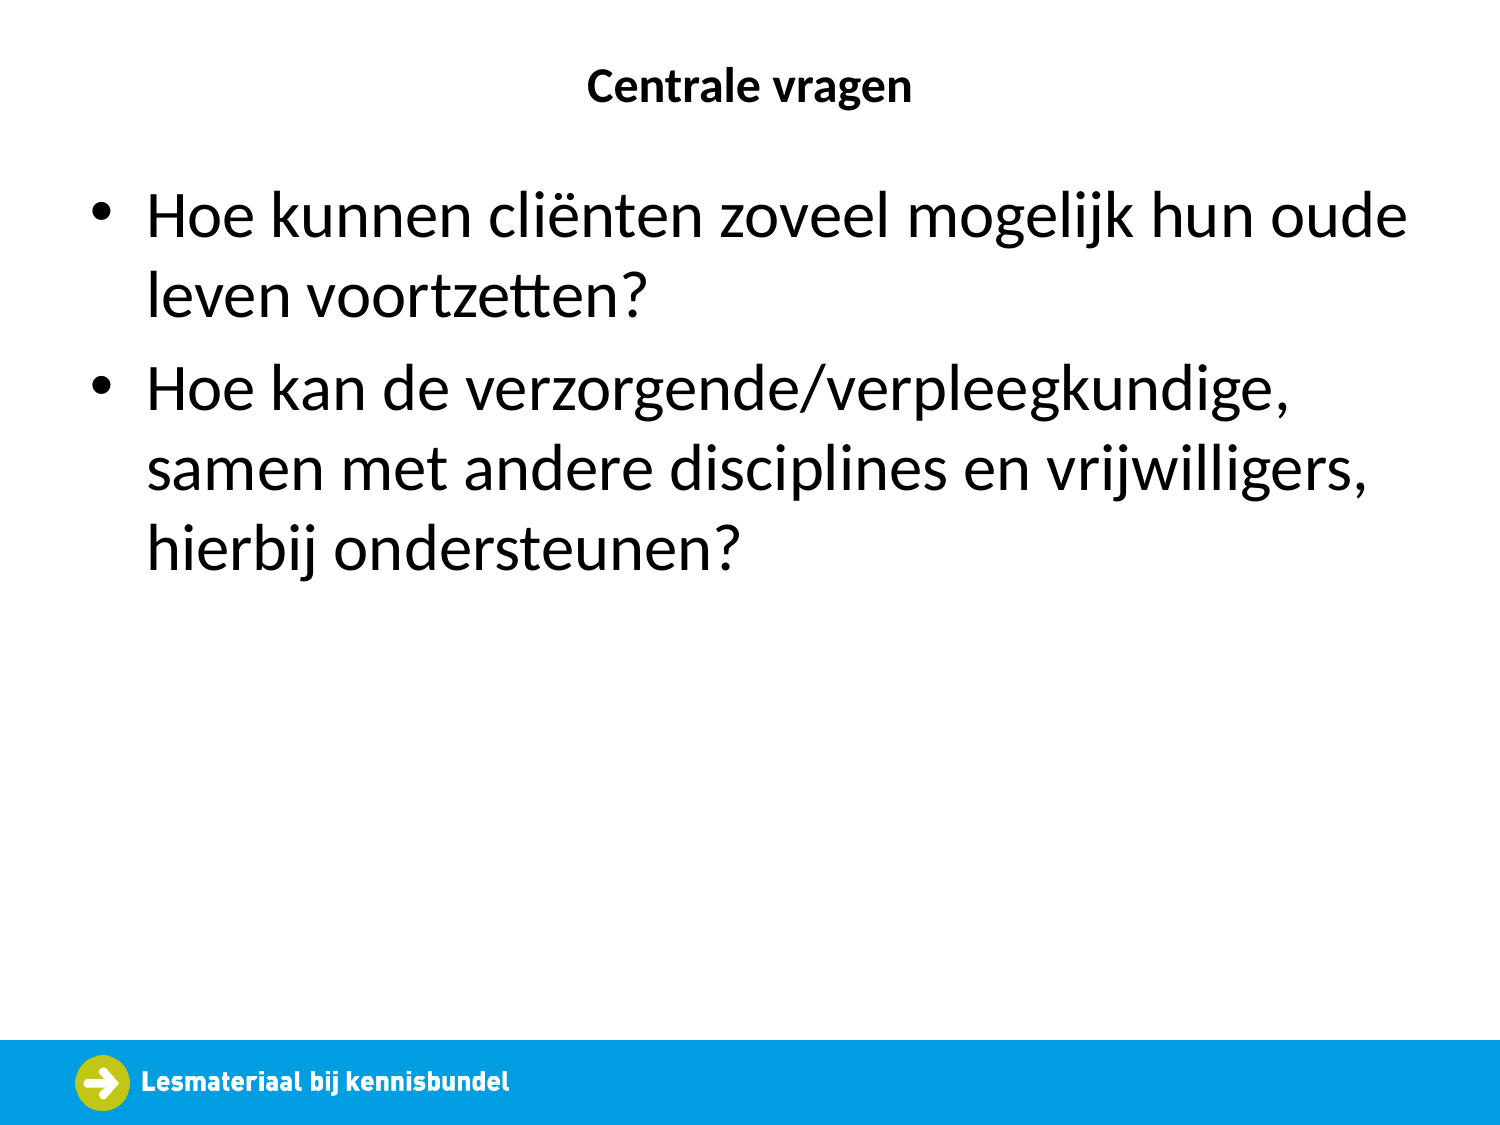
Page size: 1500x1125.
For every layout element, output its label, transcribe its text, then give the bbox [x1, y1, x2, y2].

picture [222, 1073, 229, 1090]
picture [415, 1076, 425, 1090]
picture [172, 1076, 182, 1091]
picture [232, 1076, 244, 1091]
picture [208, 1076, 219, 1090]
picture [326, 1077, 330, 1090]
picture [443, 1076, 454, 1090]
picture [473, 1072, 484, 1090]
picture [392, 1076, 403, 1090]
picture [267, 1076, 277, 1090]
list Hoe kunnen cliënten zoveel mogelijk hun oude leven voortzetten? Hoe kan de verzorgende/verpleegkundige, samen met andere disciplines en vrijwilligers, hierbij ondersteunen? [75, 163, 1425, 975]
picture [296, 1072, 301, 1090]
picture [377, 1076, 388, 1090]
picture [361, 1076, 373, 1090]
picture [76, 1056, 129, 1110]
picture [503, 1072, 508, 1090]
picture [407, 1077, 411, 1090]
picture [157, 1076, 169, 1091]
picture [347, 1072, 358, 1090]
picture [458, 1076, 470, 1090]
picture [428, 1072, 439, 1090]
picture [331, 1077, 337, 1095]
title Centrale vragen [75, 45, 1425, 134]
picture [312, 1072, 323, 1090]
picture [186, 1076, 205, 1090]
picture [281, 1076, 291, 1090]
picture [247, 1076, 256, 1090]
picture [488, 1076, 500, 1090]
picture [143, 1072, 154, 1090]
